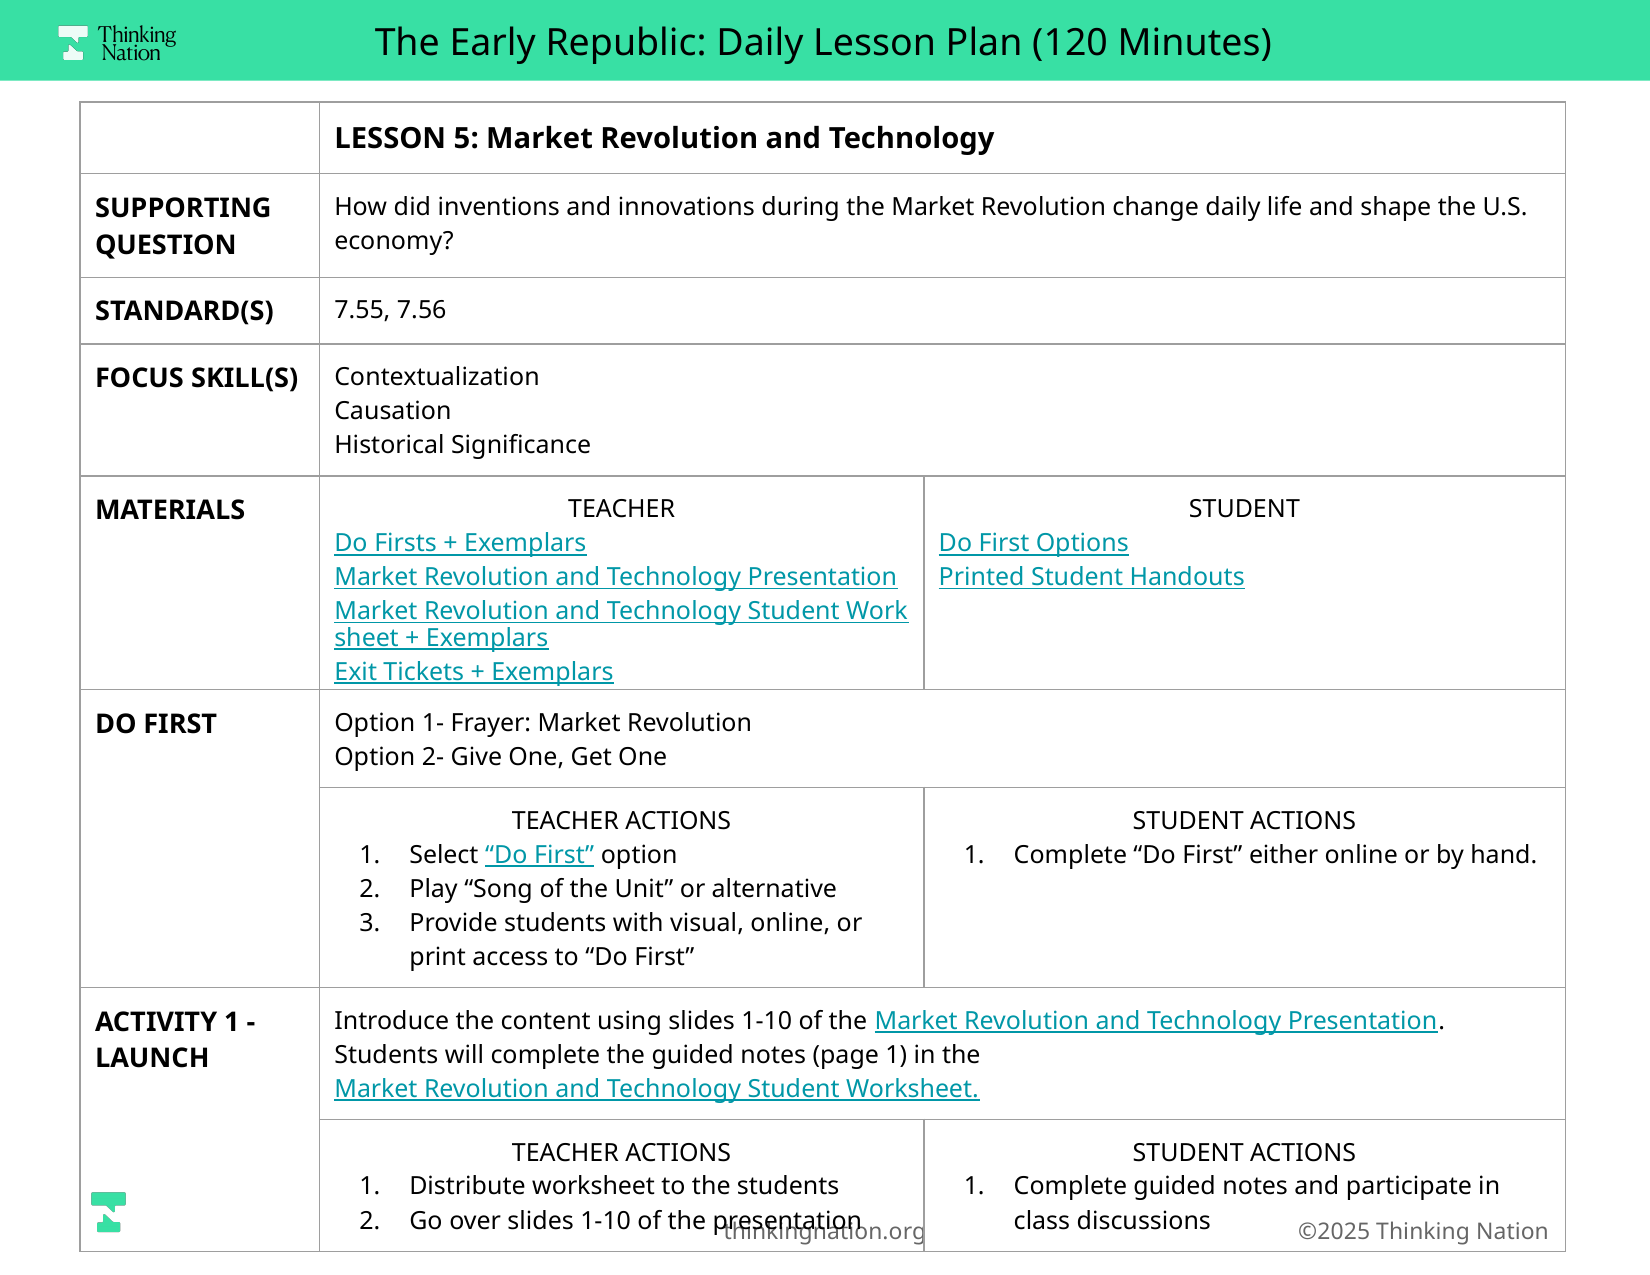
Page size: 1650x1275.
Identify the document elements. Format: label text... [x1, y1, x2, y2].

table_cell TEACHER ACTIONS Select “Do First” option Play “Song of the Unit” or alternative Provide students with visual, online, or print access to “Do First” [320, 788, 923, 987]
text_box The Early Republic: Daily Lesson Plan (120 Minutes) [0, 0, 1650, 81]
picture [80, 1184, 136, 1240]
table_cell How did inventions and innovations during the Market Revolution change daily life and shape the U.S. economy? [320, 174, 1565, 277]
table_cell 7.55, 7.56 [320, 278, 1565, 343]
table_cell STUDENT ACTIONS Complete guided notes and participate in class discussions [925, 1120, 1565, 1251]
table_header LESSON 5: Market Revolution and Technology [320, 103, 1565, 173]
table_cell SUPPORTING QUESTION [81, 174, 319, 277]
table_cell Introduce the content using slides 1-10 of the Market Revolution and Technology Presentation. Students will complete the guided notes (page 1) in the Market Revolution and Technology Student Worksheet. [320, 988, 1565, 1119]
table_cell MATERIALS [81, 477, 319, 689]
picture [45, 14, 180, 71]
table_cell Contextualization Causation Historical Significance [320, 345, 1565, 475]
table_cell TEACHER Do Firsts + Exemplars Market Revolution and Technology Presentation Market Revolution and Technology Student Worksheet + Exemplars Exit Tickets + Exemplars [320, 477, 923, 689]
table_cell Option 1- Frayer: Market Revolution Option 2- Give One, Get One [320, 690, 1565, 787]
table_cell TEACHER ACTIONS Distribute worksheet to the students Go over slides 1-10 of the presentation [320, 1120, 923, 1251]
table_cell ACTIVITY 1 - LAUNCH [81, 988, 319, 1251]
table_cell STUDENT ACTIONS Complete “Do First” either online or by hand. [925, 788, 1565, 987]
table_header [81, 103, 319, 173]
table_cell STUDENT Do First Options Printed Student Handouts [925, 477, 1565, 689]
table_cell FOCUS SKILL(S) [81, 345, 319, 475]
table_cell STANDARD(S) [81, 278, 319, 343]
table_cell DO FIRST [81, 690, 319, 987]
